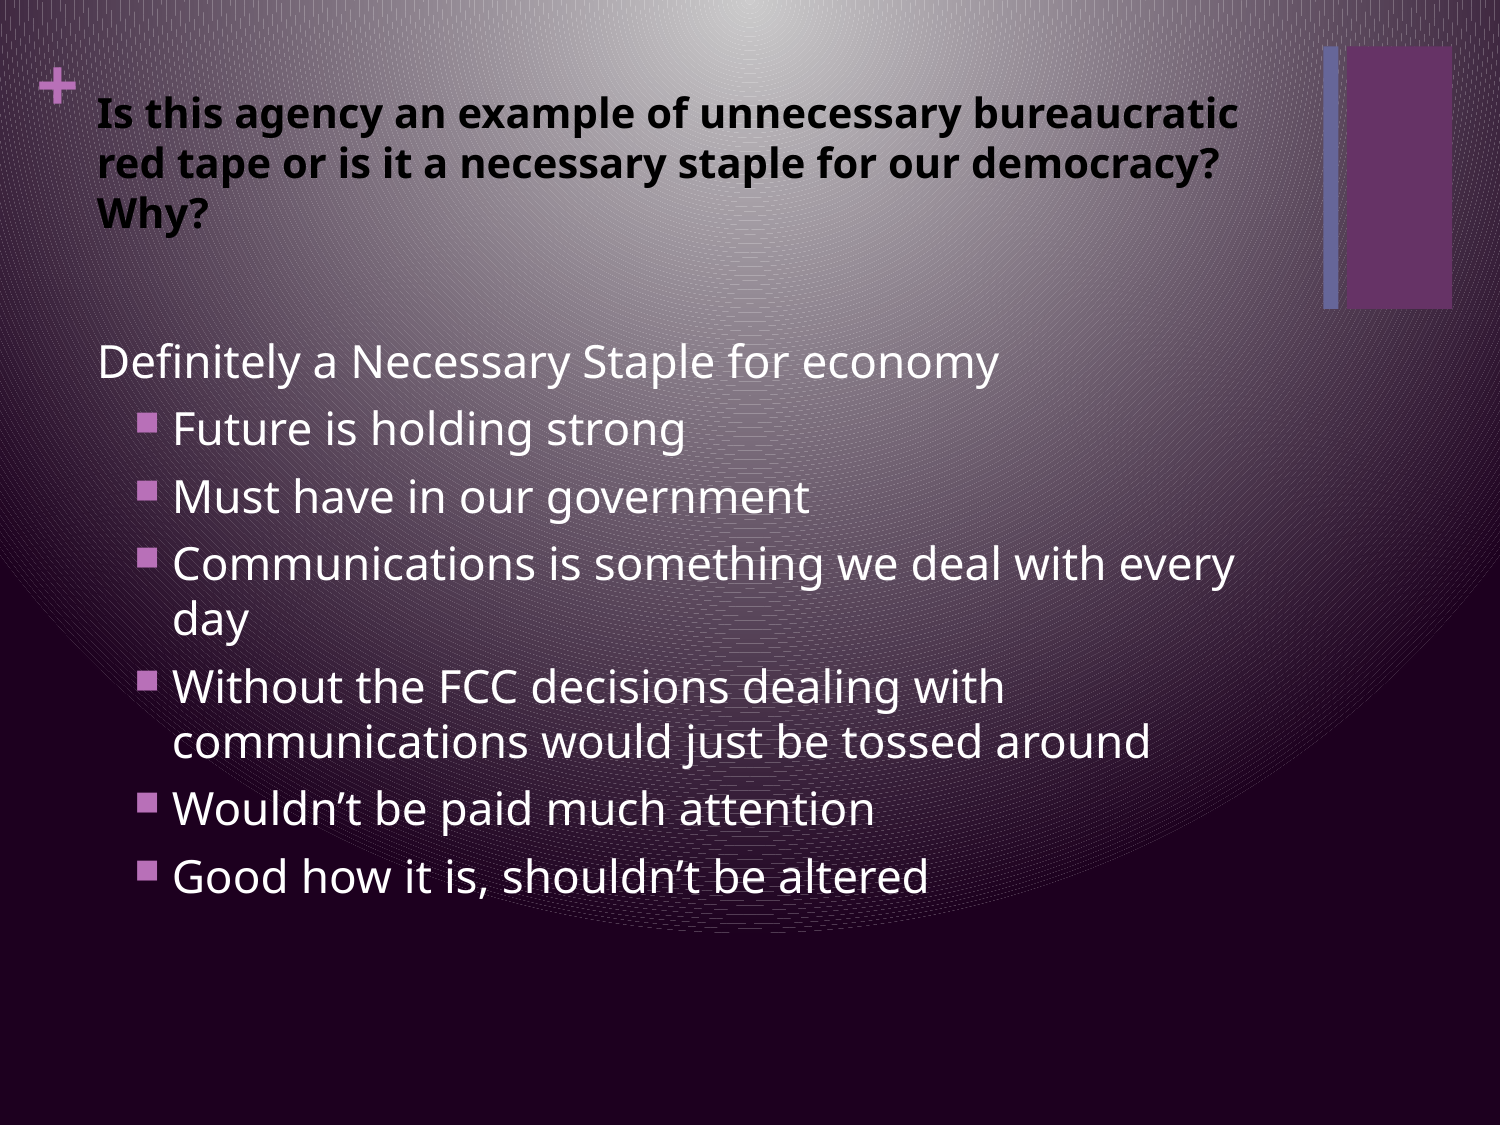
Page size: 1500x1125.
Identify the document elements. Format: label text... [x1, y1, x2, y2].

list Definitely a Necessary Staple for economy Future is holding strong Must have in our government Communications is something we deal with every day Without the FCC decisions dealing with communications would just be tossed around Wouldn’t be paid much attention Good how it is, shouldn’t be altered [81, 324, 1322, 1005]
title Is this agency an example of unnecessary bureaucratic red tape or is it a necessary staple for our democracy? Why? [81, 79, 1322, 263]
